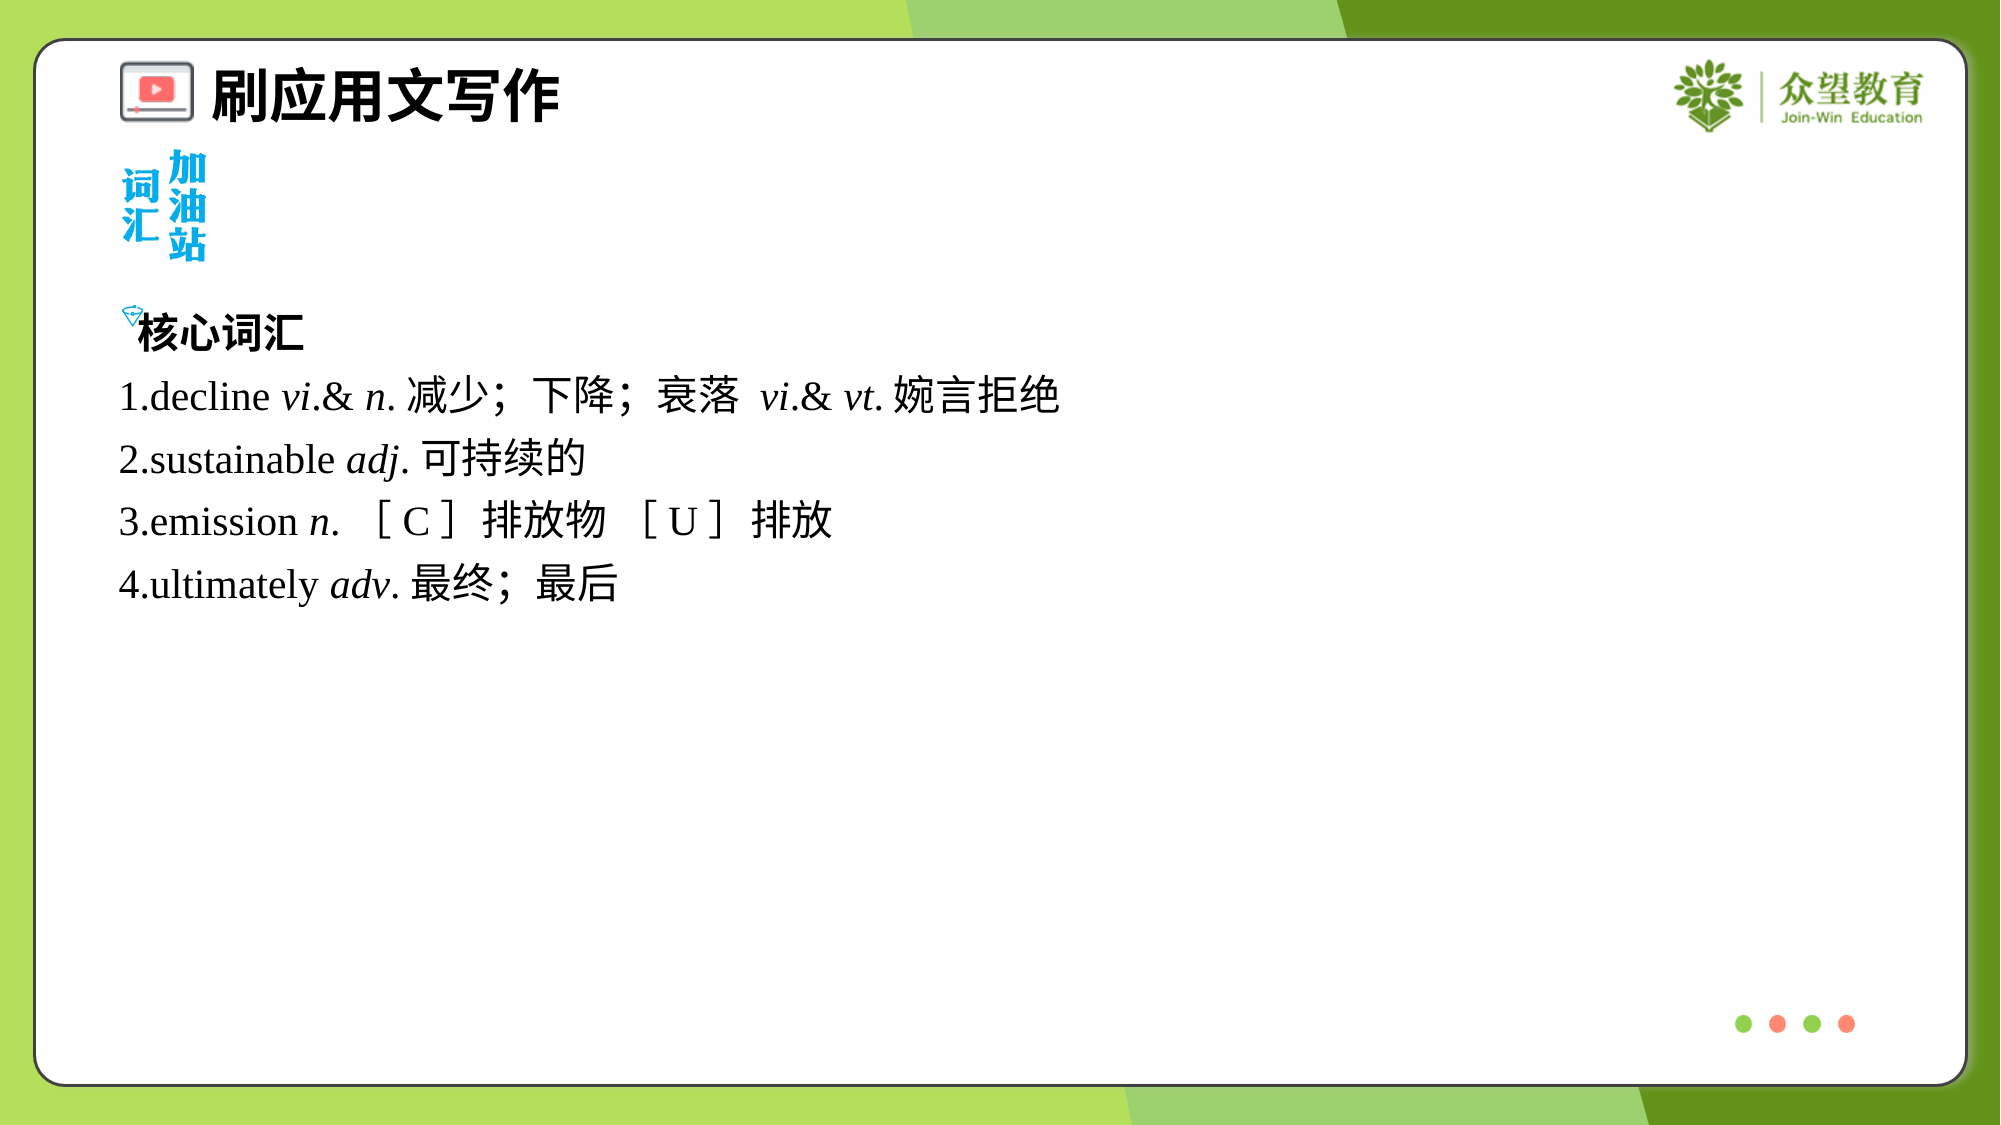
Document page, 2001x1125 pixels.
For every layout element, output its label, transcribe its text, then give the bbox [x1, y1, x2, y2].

text_box &5& 核心词汇 1.decline vi.& n.减少；下降；衰落 vi.& vt.婉言拒绝 2.sustainable adj.可持续的 3.emission n.［C］排放物 ［U］排放 4.ultimately adv.最终；最后 [118, 284, 1882, 592]
picture [0, 0, 2000, 1125]
